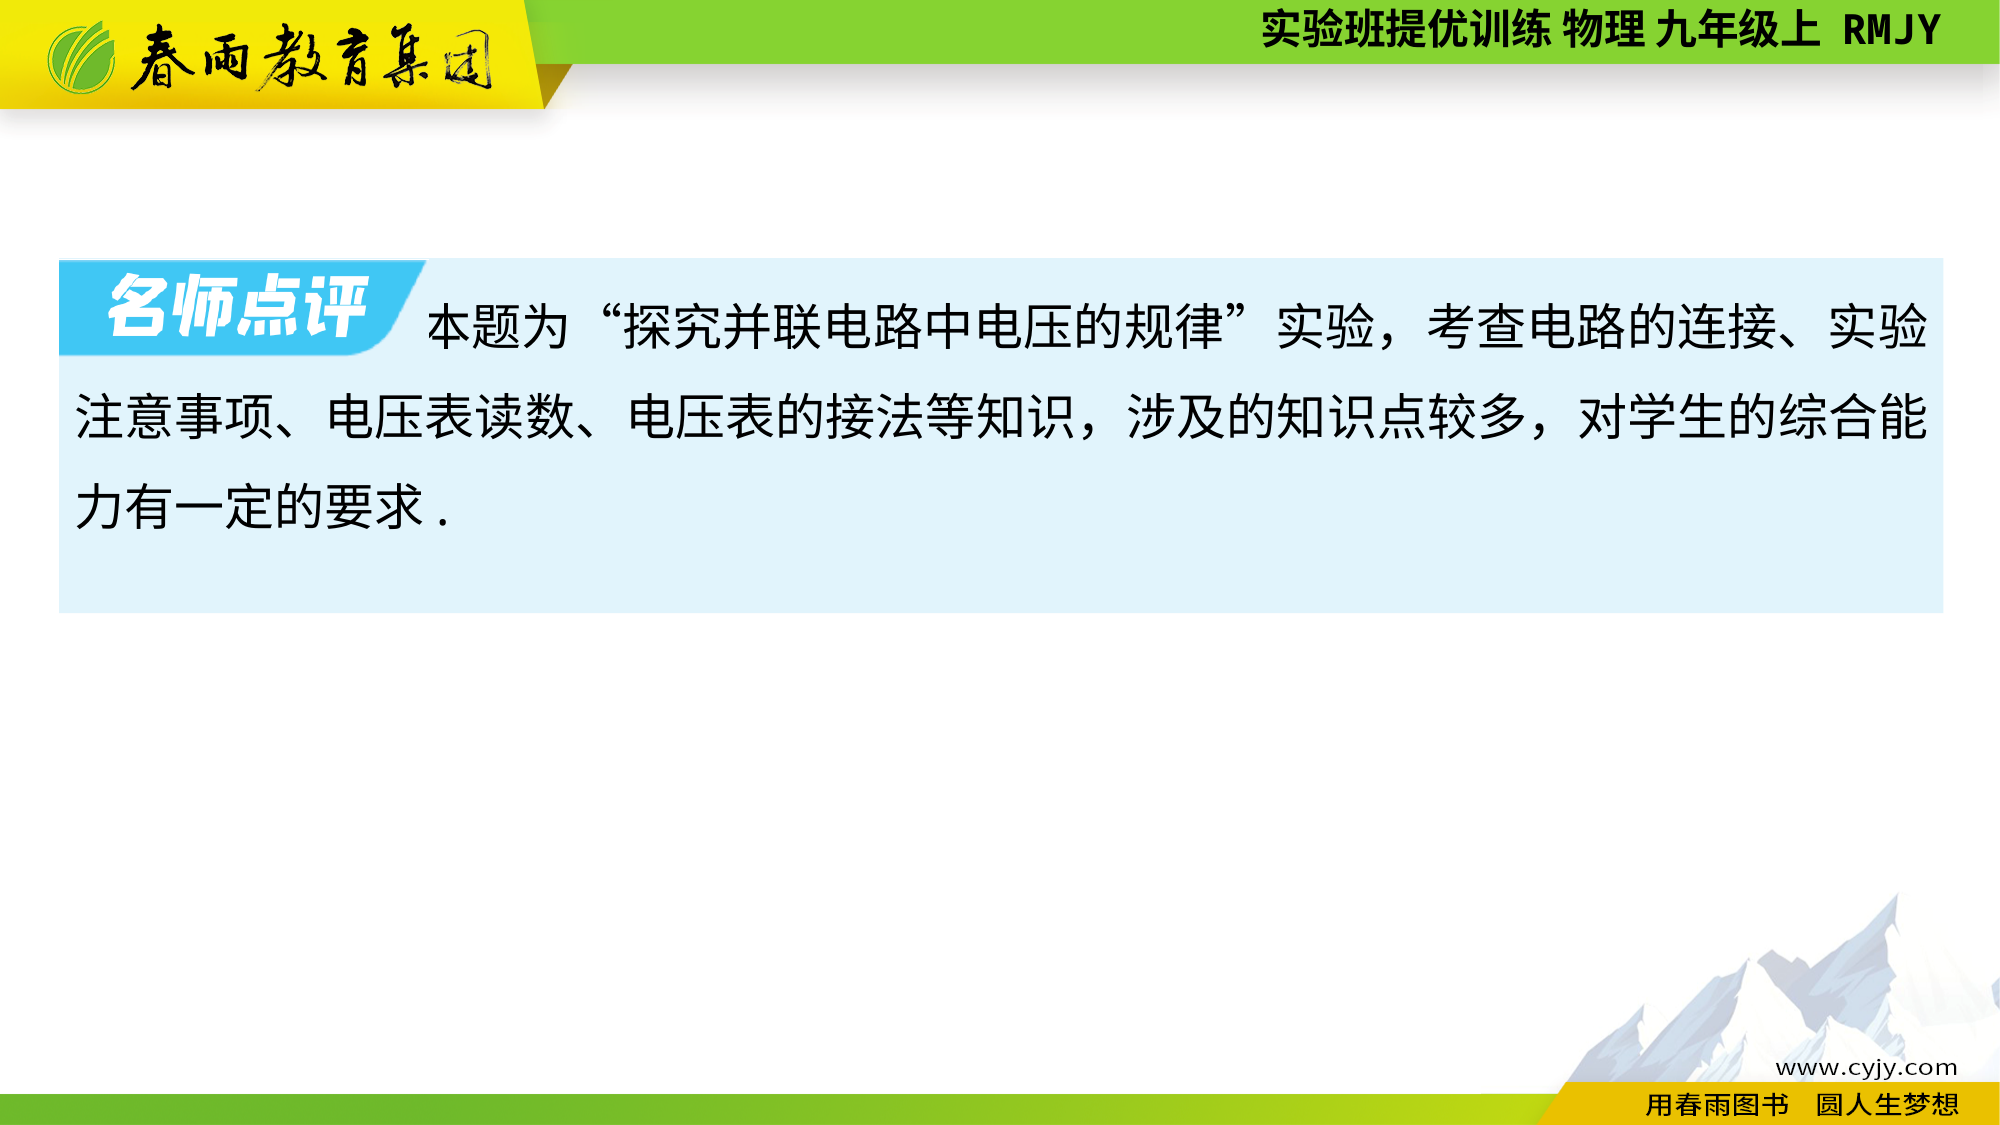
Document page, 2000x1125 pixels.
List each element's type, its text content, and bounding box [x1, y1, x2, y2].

list 本题为“探究并联电路中电压的规律”实验，考查电路的连接、实验注意事项、电压表读数、电压表的接法等知识，涉及的知识点较多，对学生的综合能力有一定的要求. [59, 258, 1944, 614]
picture [0, 0, 2000, 1125]
